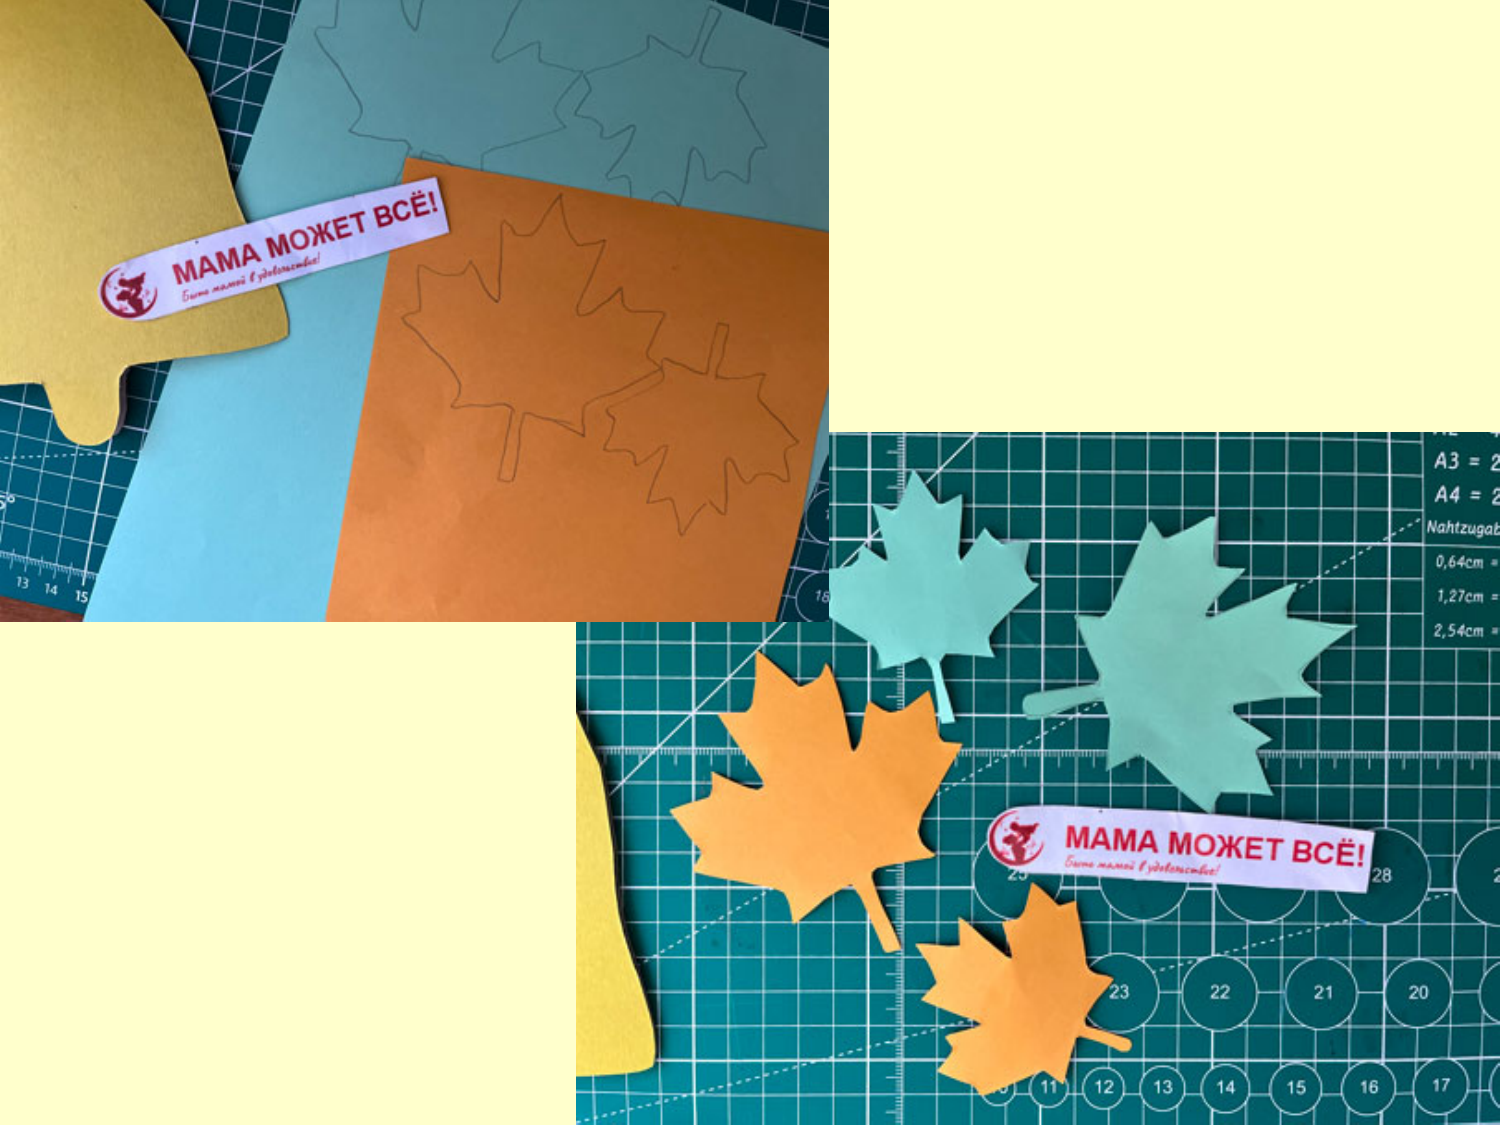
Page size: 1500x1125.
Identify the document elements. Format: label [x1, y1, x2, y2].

list [0, 0, 829, 622]
picture [576, 432, 1500, 1125]
